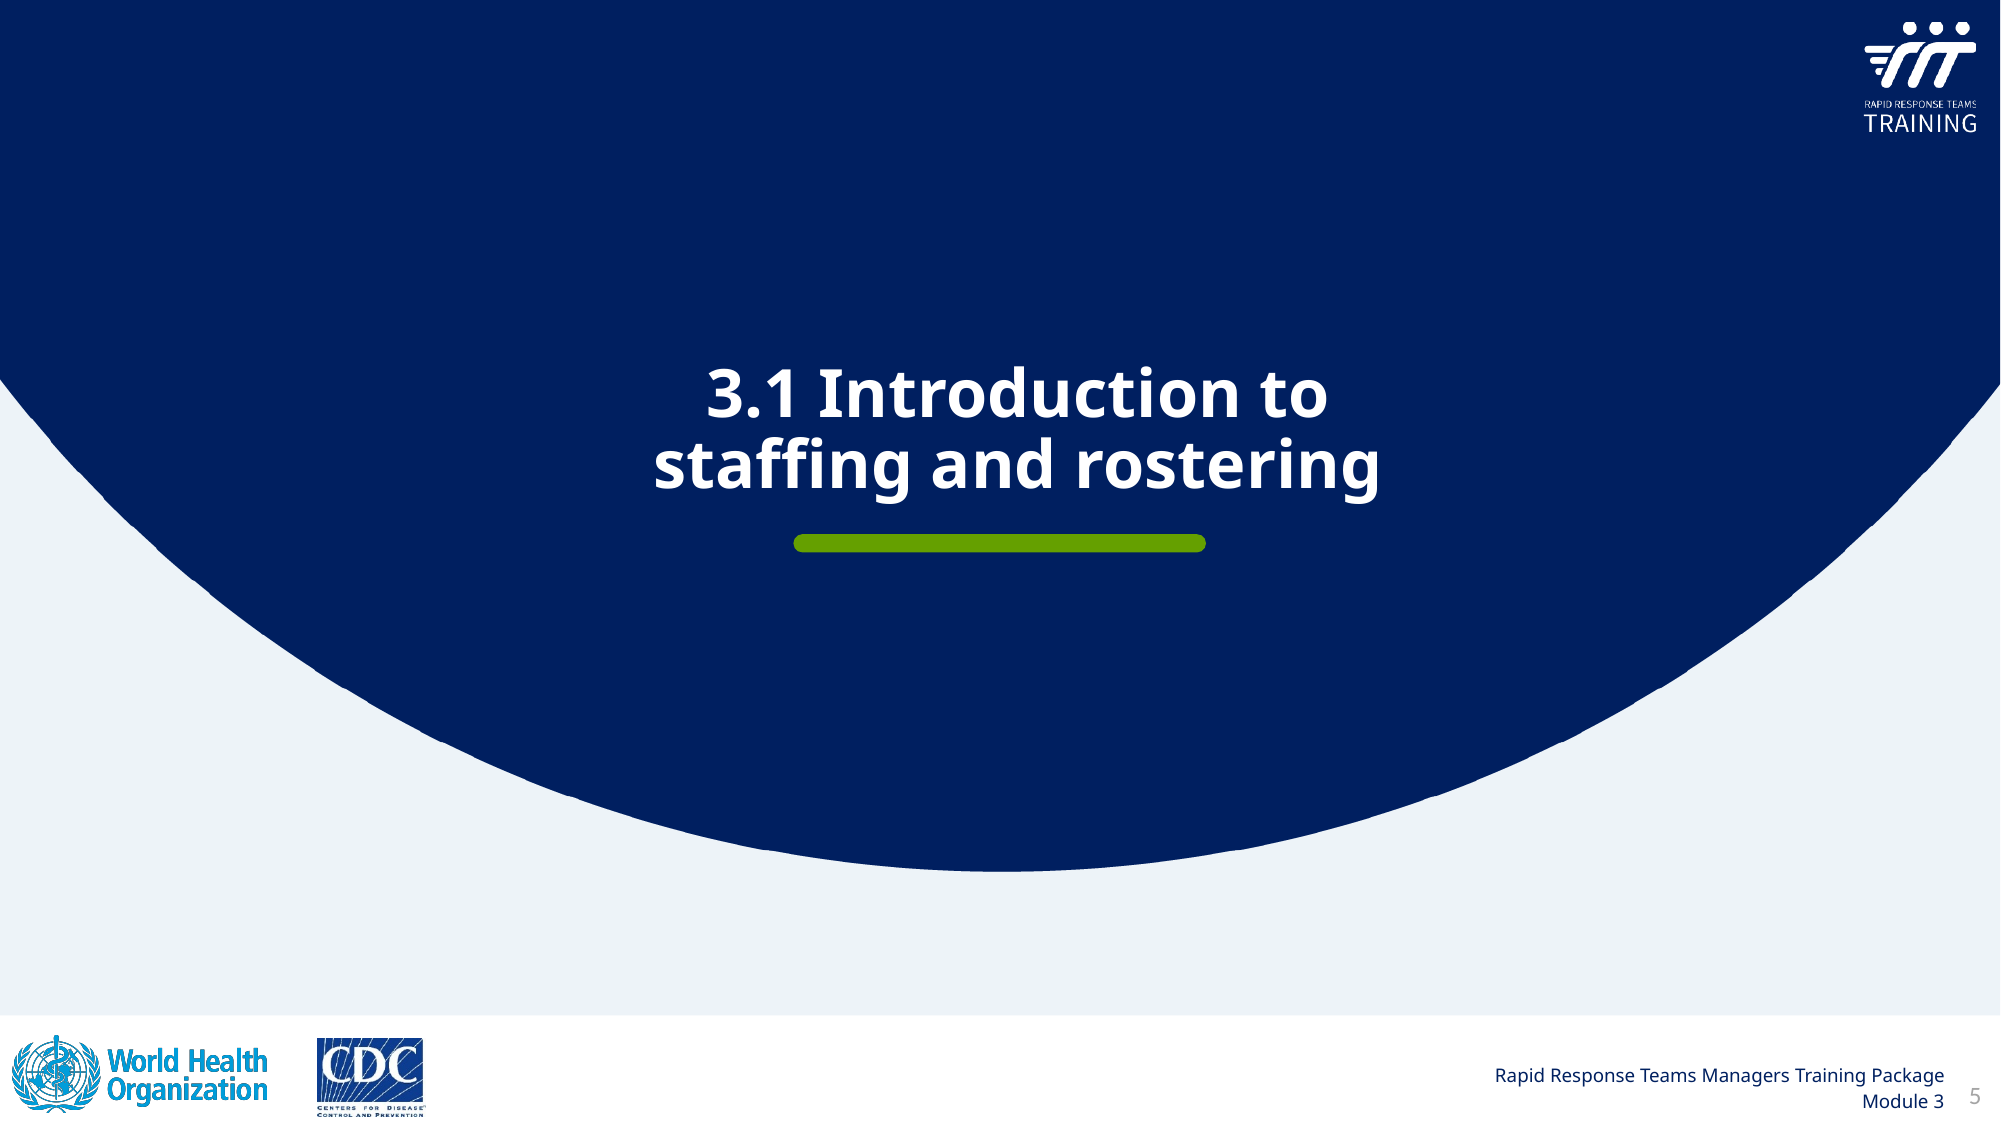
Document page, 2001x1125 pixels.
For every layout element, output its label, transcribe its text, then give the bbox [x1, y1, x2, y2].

picture [71, 1053, 90, 1091]
slide_number 5 [1954, 1072, 2000, 1125]
picture [0, 0, 2001, 904]
picture [317, 1038, 426, 1117]
picture [50, 1108, 62, 1113]
picture [22, 1062, 26, 1077]
picture [24, 1054, 36, 1087]
picture [46, 1056, 54, 1062]
picture [12, 1083, 48, 1113]
picture [34, 1054, 43, 1078]
picture [40, 1062, 47, 1070]
picture [59, 1035, 267, 1113]
picture [12, 1035, 54, 1068]
list 3.1 Introduction to staffing and rostering [508, 277, 1545, 586]
picture [36, 1088, 78, 1105]
picture [30, 1083, 37, 1091]
